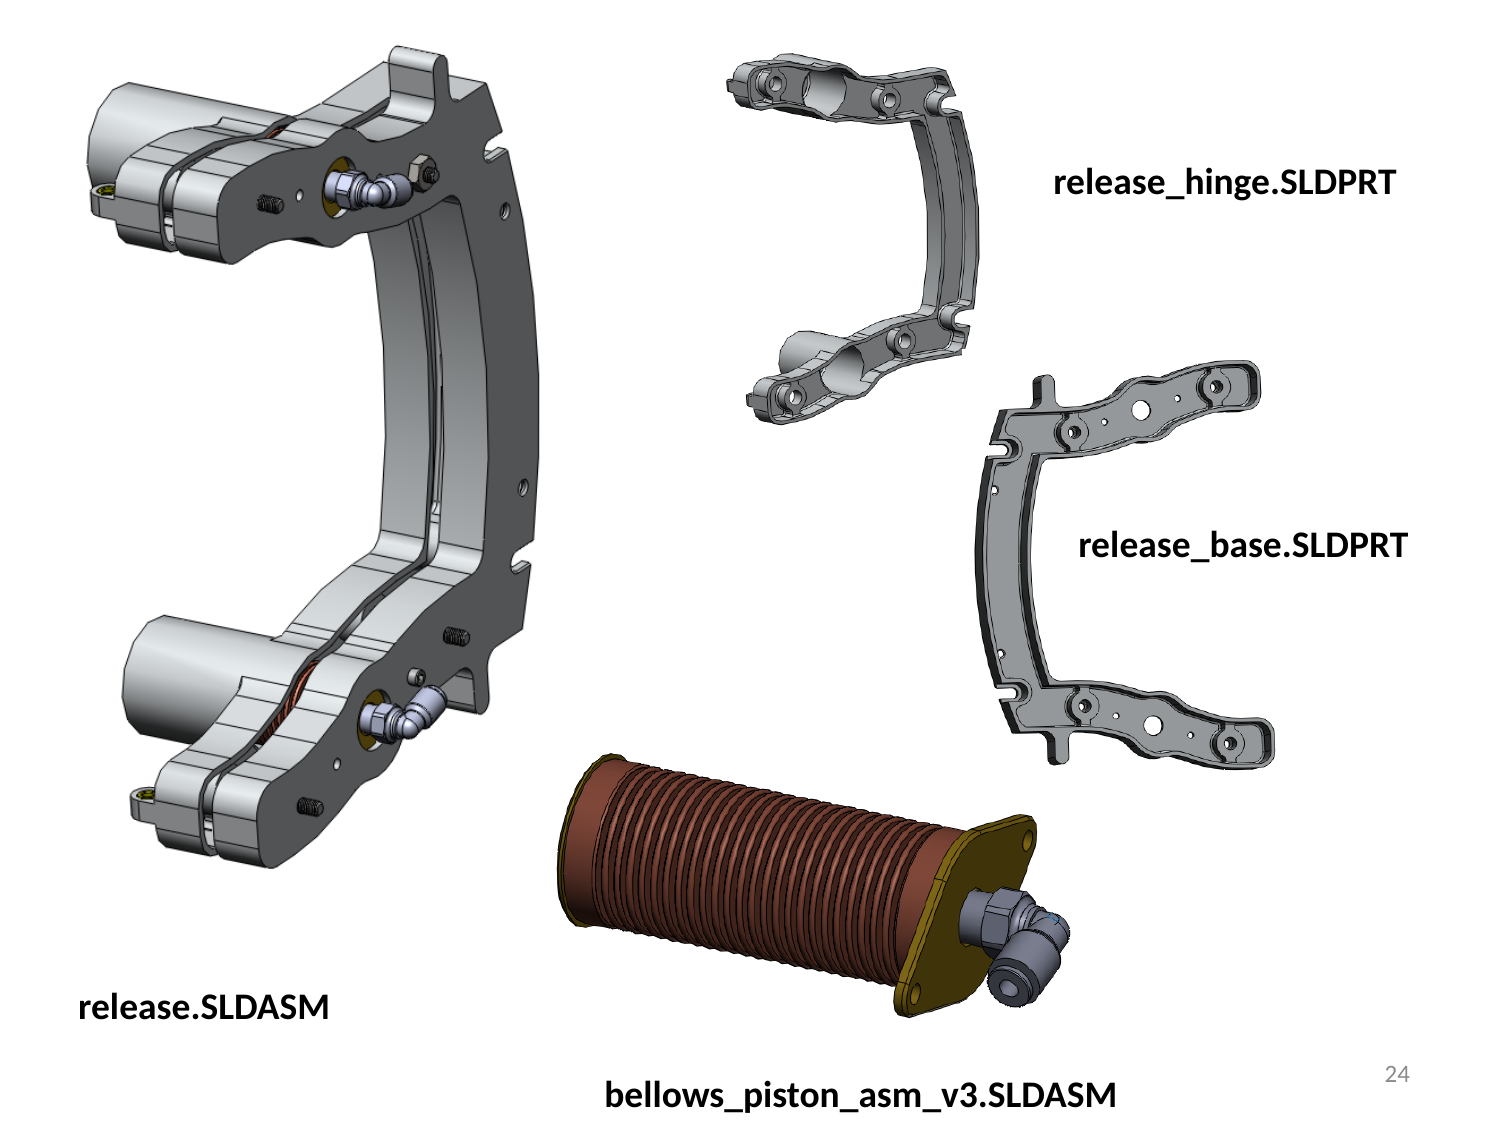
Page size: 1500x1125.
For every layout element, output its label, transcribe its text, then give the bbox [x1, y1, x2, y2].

text_box release_base.SLDPRT [1298, 512, 1424, 573]
text_box bellows_piston_asm_v3.SLDASM [589, 1062, 1133, 1123]
slide_number 24 [1074, 1042, 1425, 1103]
text_box release_hinge.SLDPRT [1038, 149, 1413, 210]
text_box release.SLDASM [63, 974, 346, 1035]
picture [74, 37, 1295, 1038]
